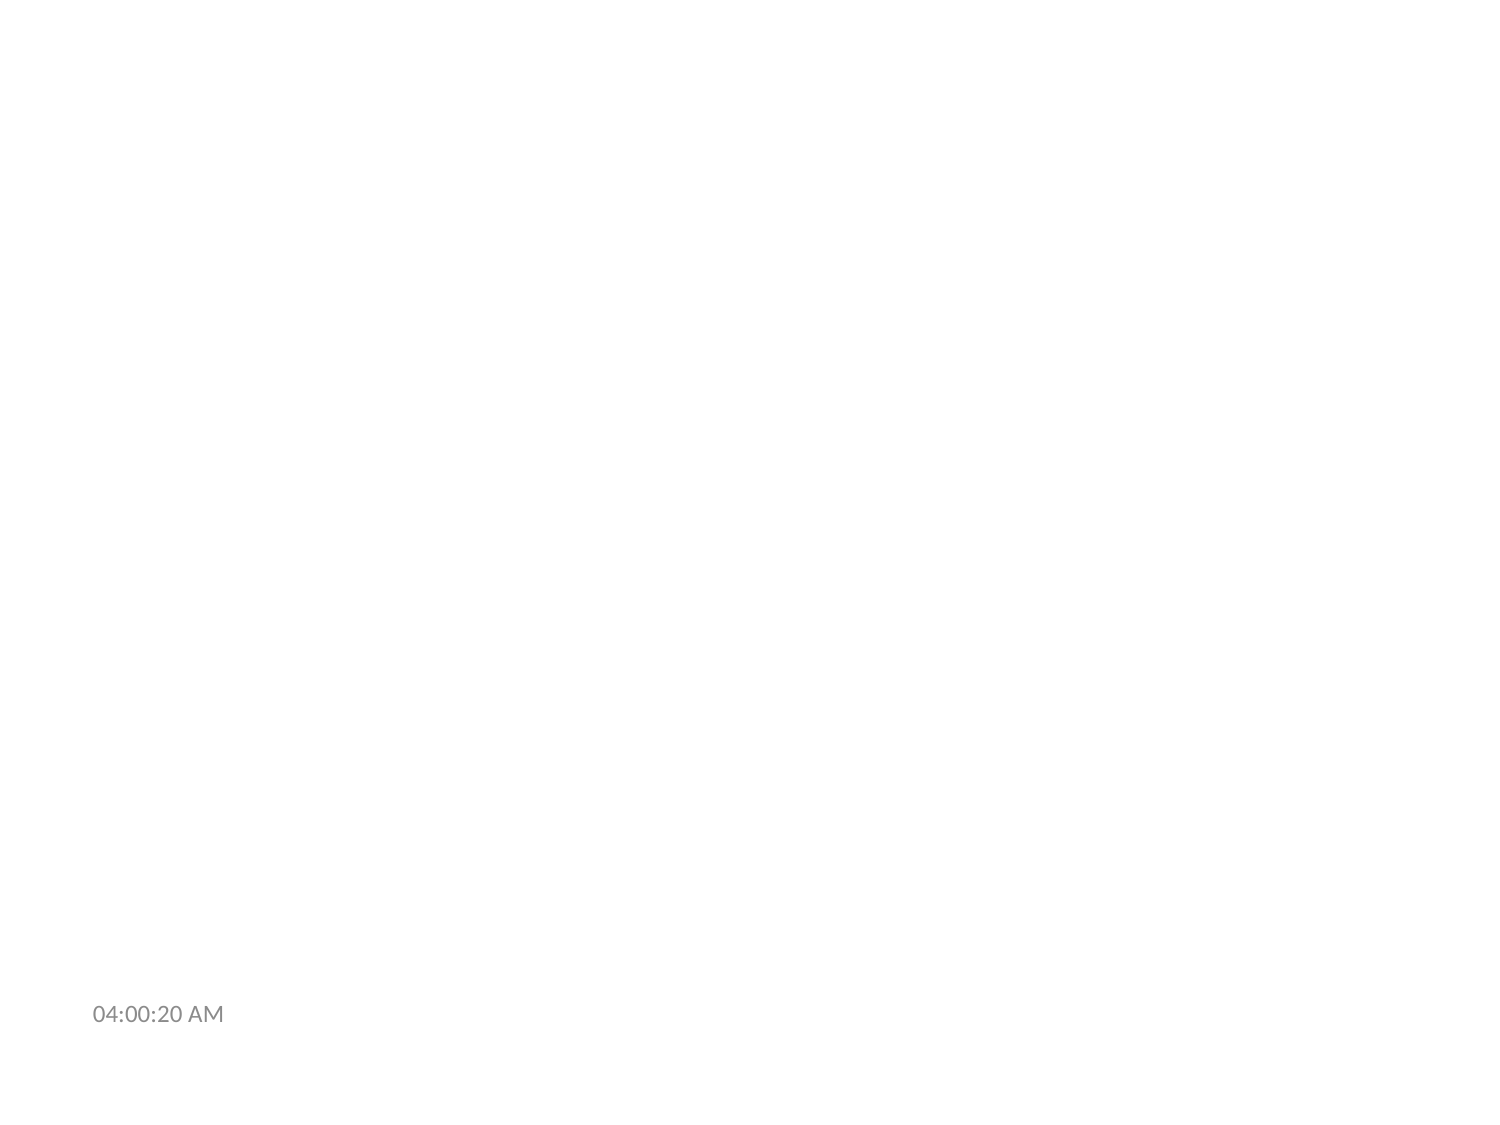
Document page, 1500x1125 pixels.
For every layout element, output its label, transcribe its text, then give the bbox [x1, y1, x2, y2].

text_box 3:35:09 PM [77, 982, 428, 1043]
